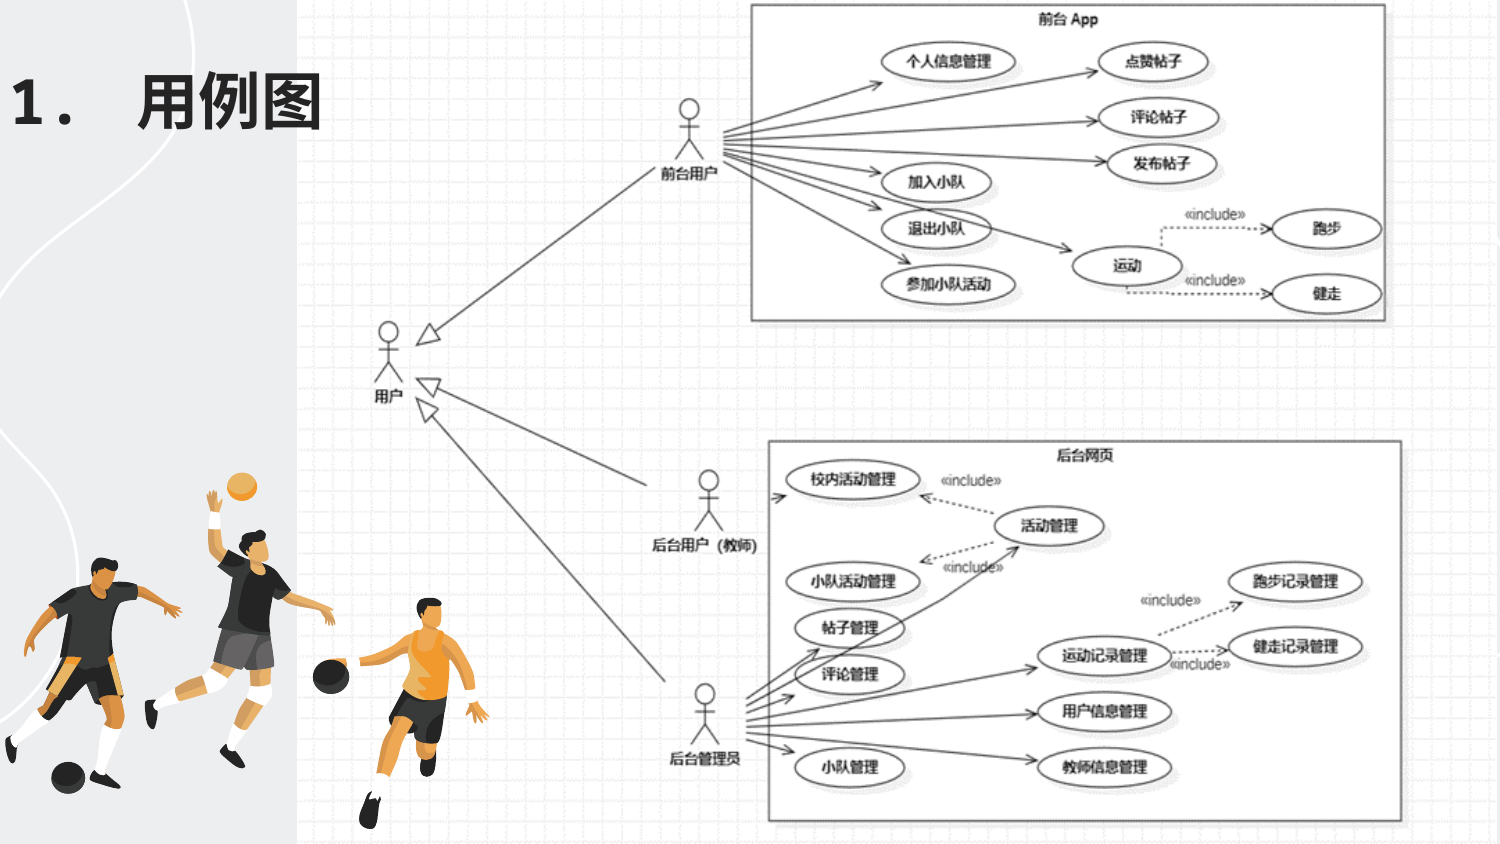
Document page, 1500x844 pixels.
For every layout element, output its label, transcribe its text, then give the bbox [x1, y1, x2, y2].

picture [296, 0, 1497, 844]
title 1. 用例图 [0, 46, 291, 141]
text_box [3, 472, 491, 830]
